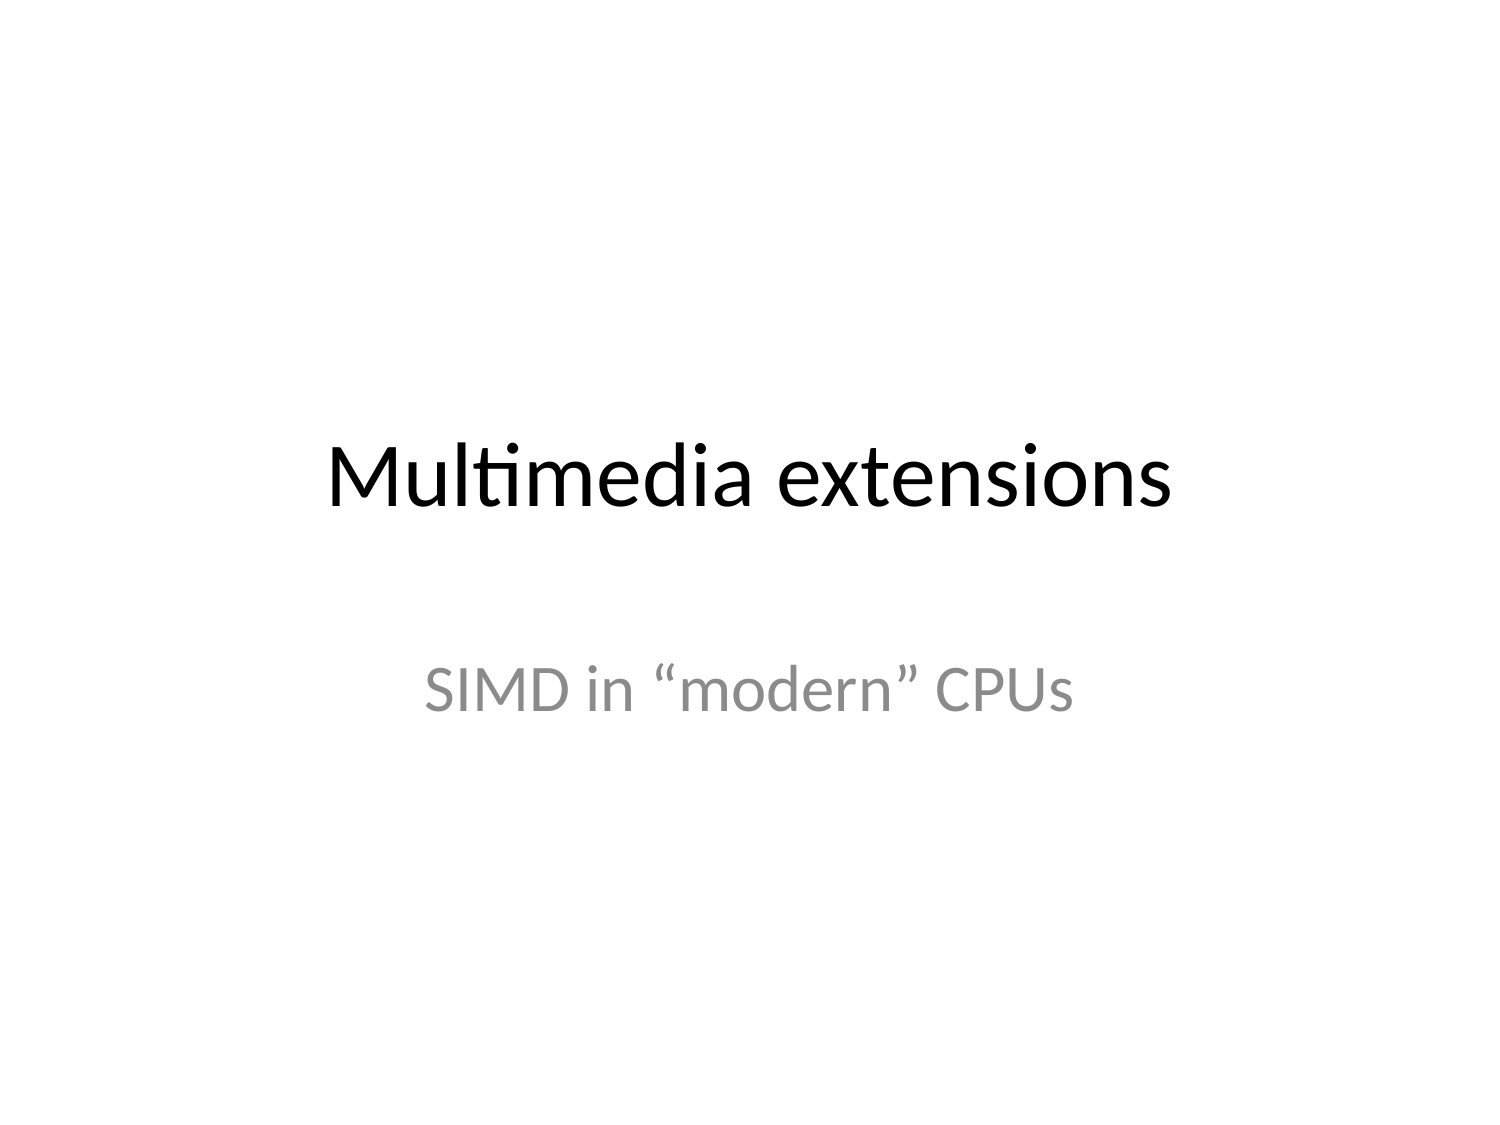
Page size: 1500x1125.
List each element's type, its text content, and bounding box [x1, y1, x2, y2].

subtitle SIMD in “modern” CPUs [225, 637, 1275, 925]
title Multimedia extensions [112, 349, 1388, 591]
